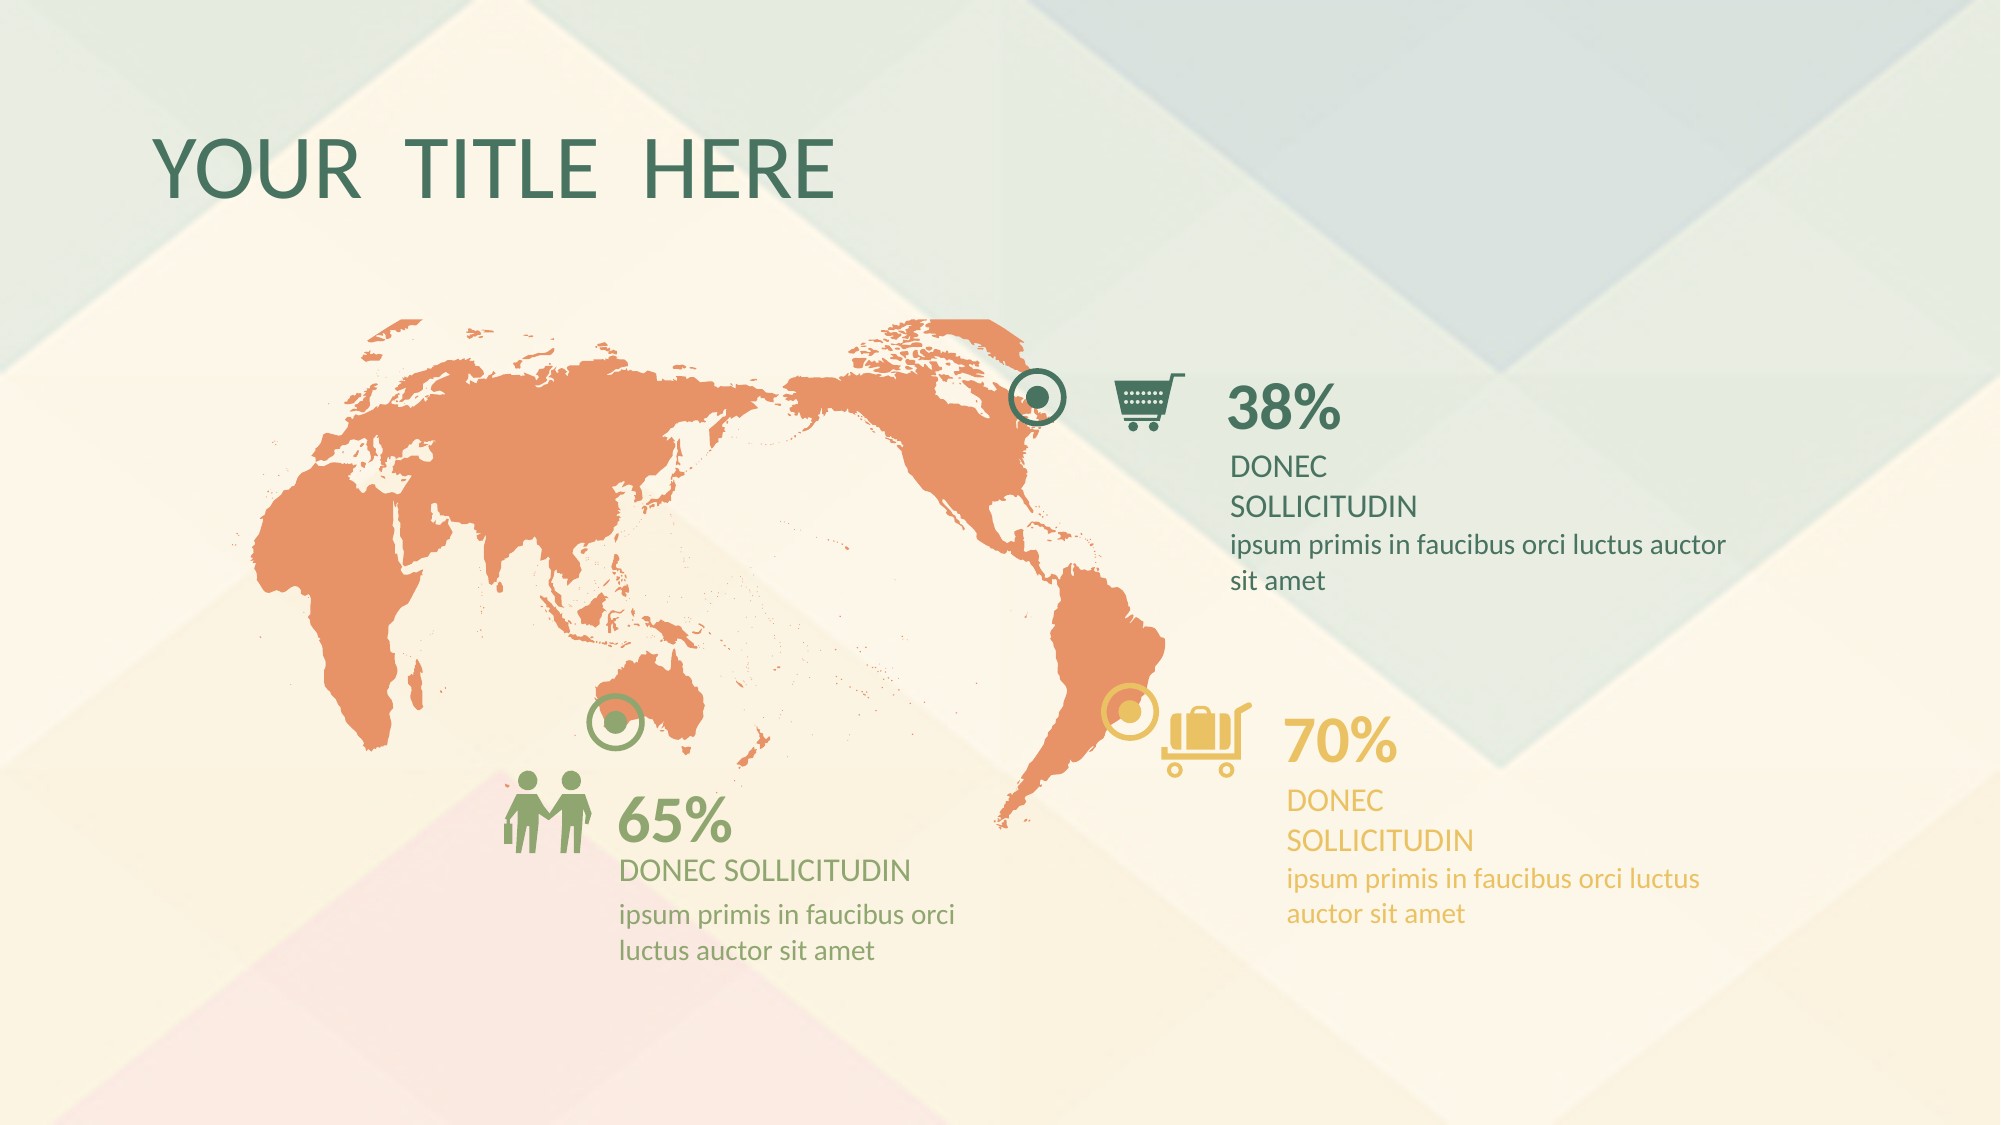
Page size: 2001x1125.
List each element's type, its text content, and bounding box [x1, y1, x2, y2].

text_box [1099, 681, 1161, 742]
text_box [504, 794, 592, 854]
picture [0, 0, 2001, 1125]
text_box 70% [1267, 688, 1465, 784]
text_box [603, 709, 629, 735]
text_box [1007, 367, 1068, 428]
text_box [1218, 762, 1235, 778]
text_box [247, 318, 1167, 832]
text_box [1161, 702, 1252, 760]
text_box [235, 531, 241, 538]
text_box [518, 770, 538, 791]
text_box DONEC SOLLICITUDIN [604, 840, 984, 888]
title Your Title Here [137, 59, 1863, 278]
text_box ipsum primis in faucibus orci luctus auctor sit amet [1215, 518, 1756, 604]
text_box [1117, 699, 1143, 725]
text_box ipsum primis in faucibus orci luctus auctor sit amet [604, 888, 1035, 974]
text_box DONEC SOLLICITUDIN [1215, 436, 1490, 518]
text_box 38% [1210, 355, 1409, 450]
text_box DONEC SOLLICITUDIN [1271, 770, 1547, 852]
text_box 65% [602, 768, 800, 864]
text_box [1113, 372, 1187, 433]
text_box [585, 692, 646, 753]
text_box [1166, 762, 1183, 778]
text_box ipsum primis in faucibus orci luctus auctor sit amet [1271, 852, 1756, 937]
text_box [1024, 384, 1050, 410]
text_box [561, 770, 581, 791]
